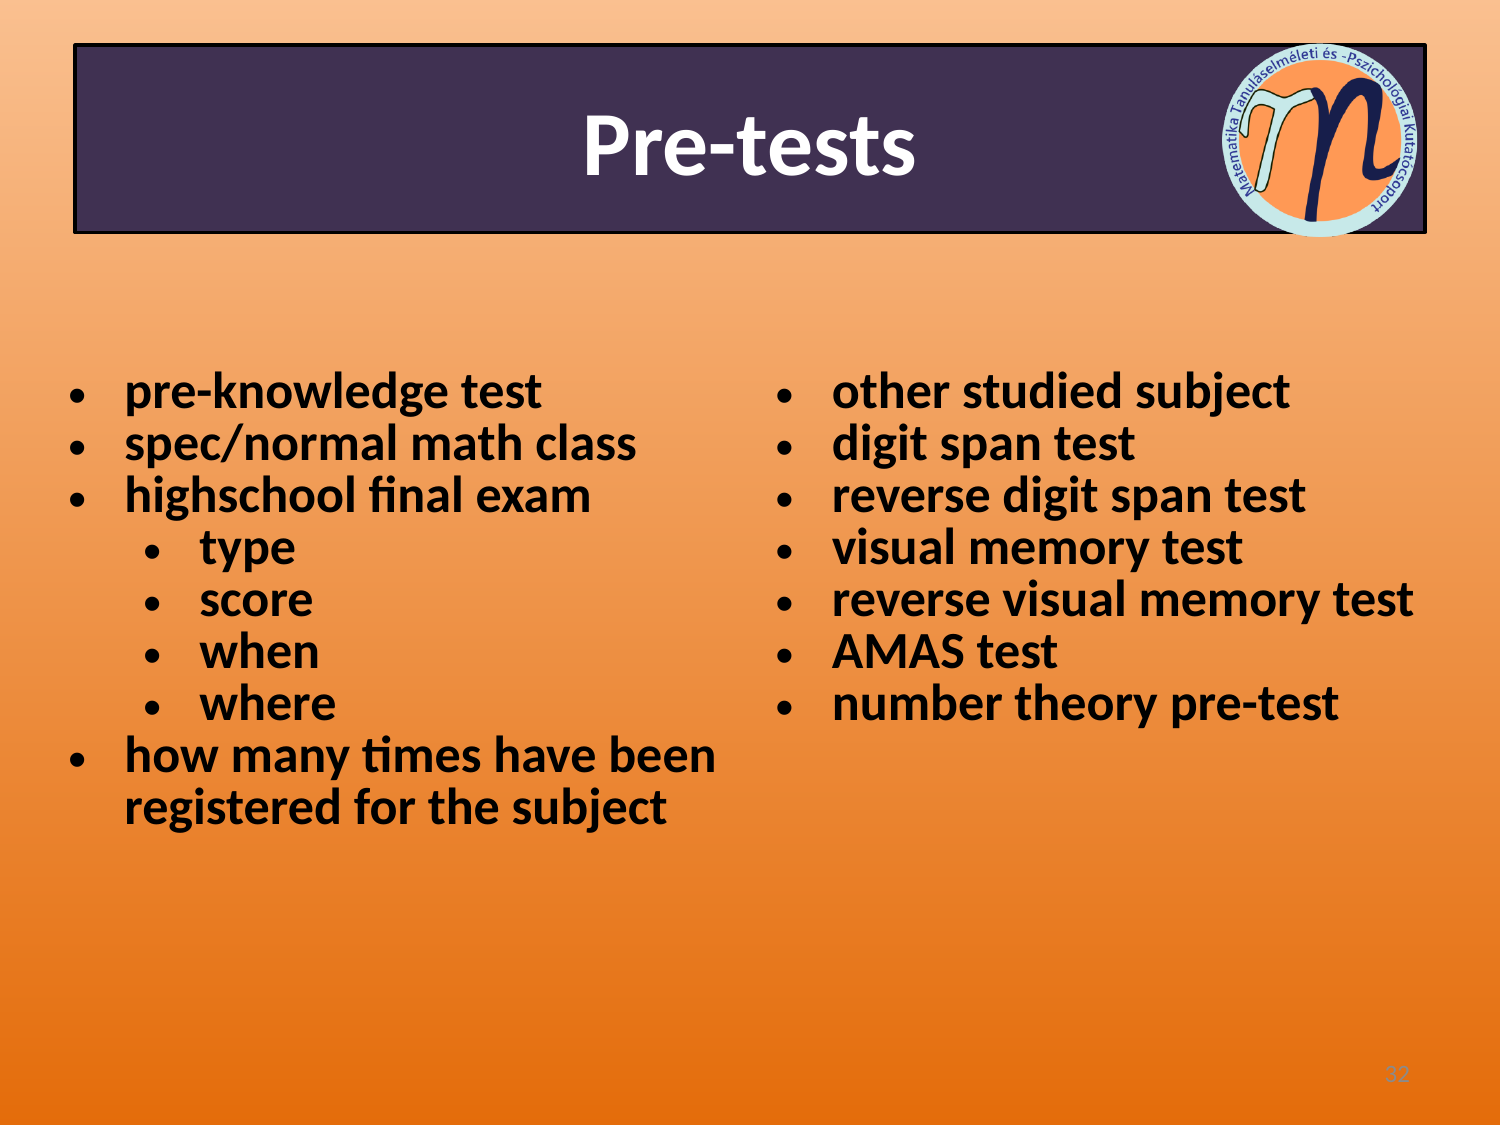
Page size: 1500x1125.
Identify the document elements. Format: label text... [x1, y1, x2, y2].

table_header pre-knowledge test spec/normal math class highschool final exam type score when where how many times have been registered for the subject [53, 362, 761, 959]
title Pre-tests [73, 43, 1218, 234]
table_header other studied subject digit span test reverse digit span test visual memory test reverse visual memory test AMAS test number theory pre-test [761, 362, 1468, 959]
slide_number 32 [1074, 1042, 1425, 1103]
picture [1222, 40, 1422, 238]
